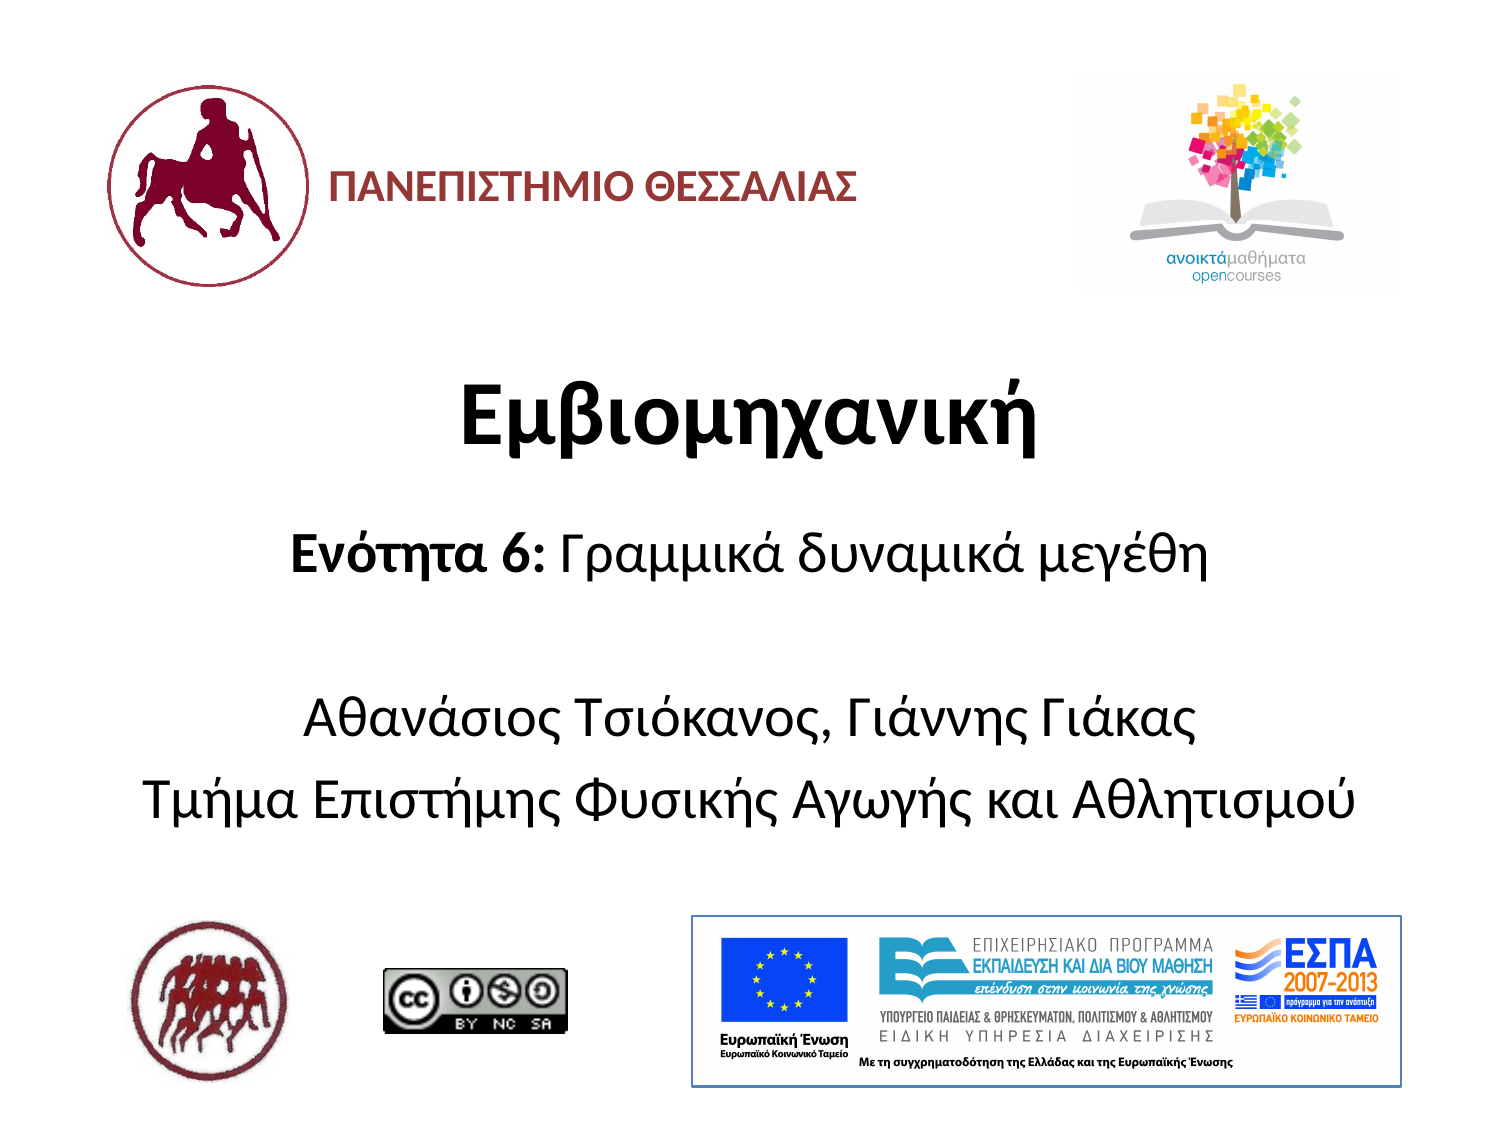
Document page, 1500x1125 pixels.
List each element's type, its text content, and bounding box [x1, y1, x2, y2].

title Εμβιομηχανική [112, 307, 1388, 507]
subtitle Ενότητα 6: Γραμμικά δυναμικά μεγέθη Αθανάσιος Τσιόκανος, Γιάννης Γιάκας Τμήμα Επιστήμης Φυσικής Αγωγής και Αθλητισμού [112, 507, 1389, 817]
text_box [107, 76, 1400, 291]
picture [126, 919, 290, 1083]
picture [383, 968, 568, 1034]
picture [692, 916, 1400, 1086]
